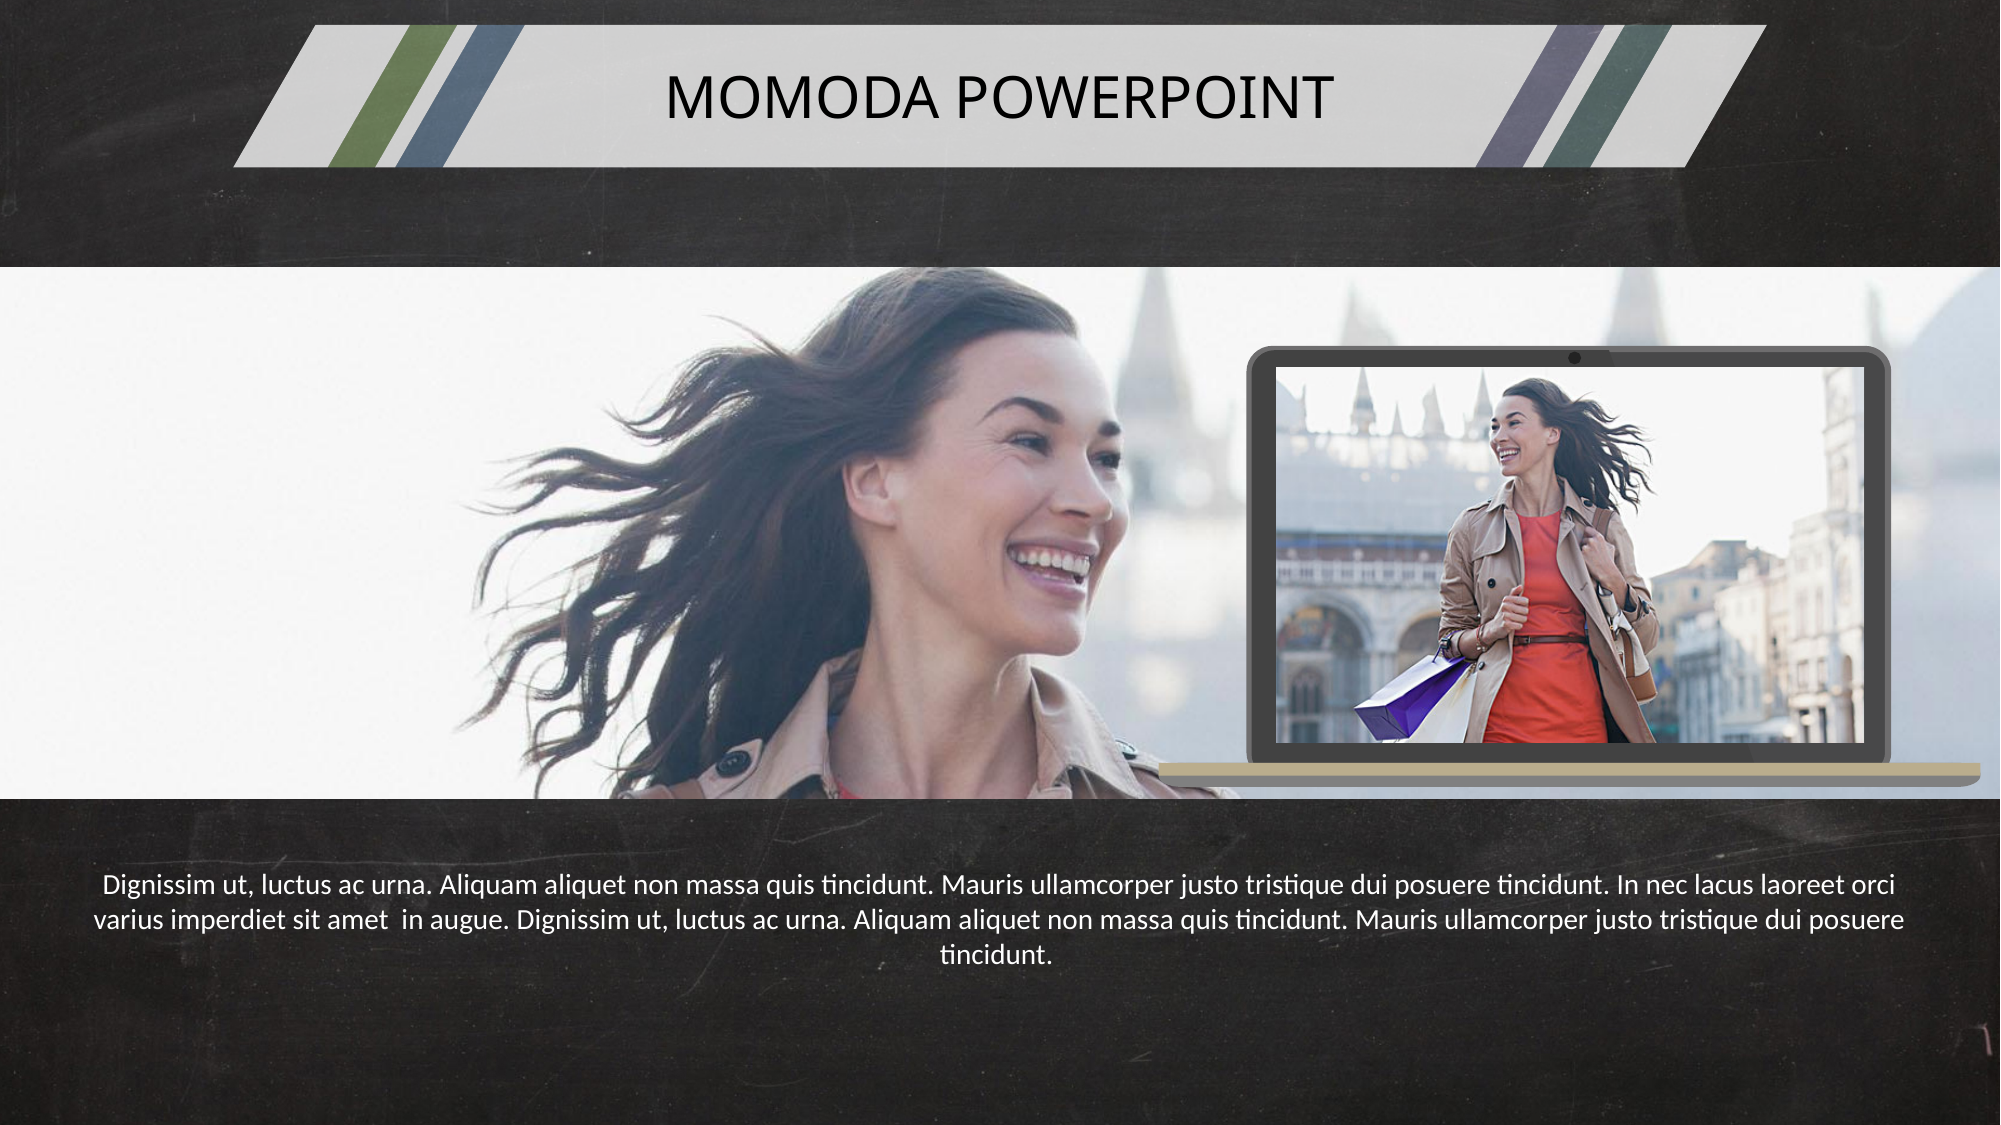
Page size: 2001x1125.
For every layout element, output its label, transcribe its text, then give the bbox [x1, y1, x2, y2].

text_box [396, 23, 524, 169]
text_box MOMODA POWERPOINT [609, 53, 1390, 139]
text_box [1476, 23, 1604, 169]
text_box [1544, 23, 1671, 169]
text_box [231, 23, 412, 169]
picture [0, 0, 2000, 1125]
text_box [329, 23, 456, 169]
text_box [440, 23, 1560, 169]
text_box Dignissim ut, luctus ac urna. Aliquam aliquet non massa quis tincidunt. Mauris ullamcorper justo tristique dui posuere tincidunt. In nec lacus laoreet orci varius imperdiet sit amet in augue. Dignissim ut, luctus ac urna. Aliquam aliquet non massa quis tincidunt. Mauris ullamcorper justo tristique dui posuere tincidunt. [66, 857, 1933, 978]
text_box [1520, 23, 1627, 169]
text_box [1158, 348, 1981, 787]
text_box [1588, 23, 1769, 169]
text_box [373, 23, 480, 169]
